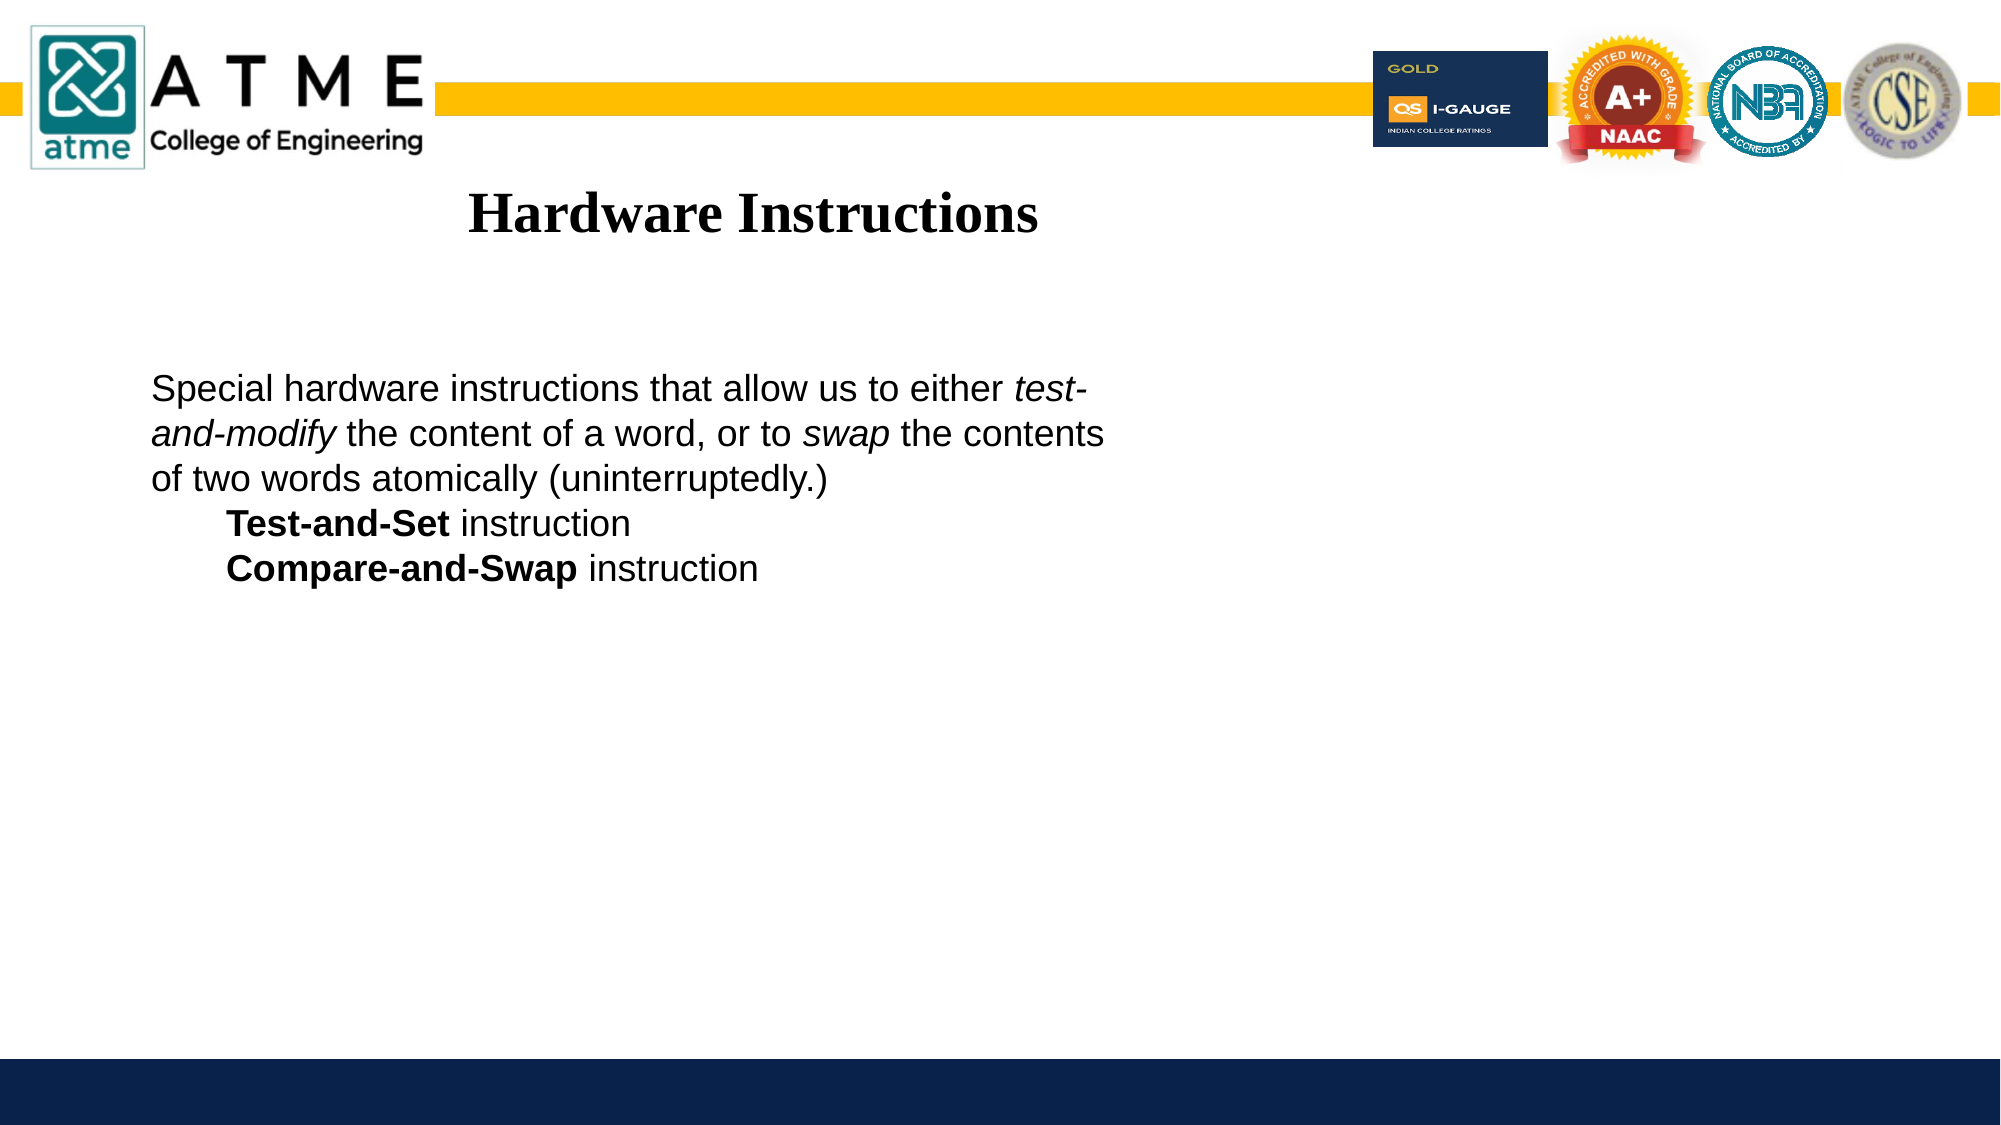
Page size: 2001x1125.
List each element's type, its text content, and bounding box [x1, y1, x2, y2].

list Special hardware instructions that allow us to either test-and-modify the content of a word, or to swap the contents of two words atomically (uninterruptedly.) Test-and-Set instruction Compare-and-Swap instruction [136, 356, 1154, 1037]
picture [22, 15, 435, 178]
title Hardware Instructions [79, 166, 1430, 262]
picture [0, 1059, 2001, 1125]
picture [1840, 26, 1968, 176]
picture [1373, 20, 1828, 180]
